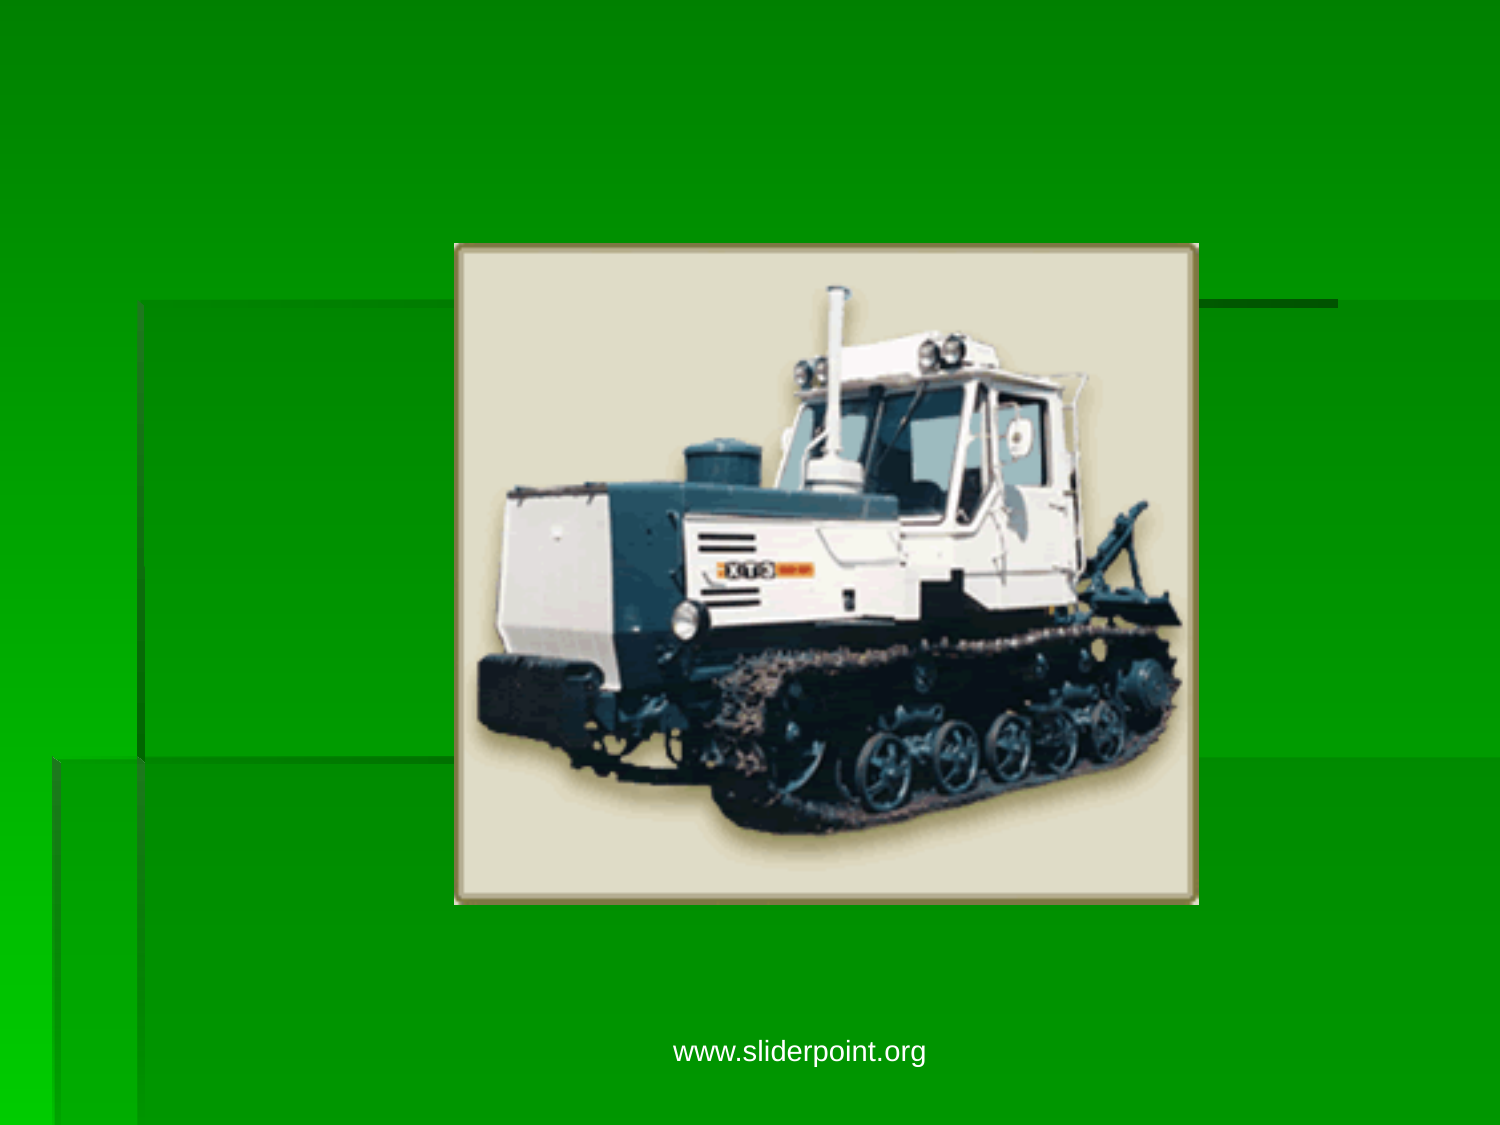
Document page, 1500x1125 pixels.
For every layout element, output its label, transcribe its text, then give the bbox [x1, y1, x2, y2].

footer www.sliderpoint.org [562, 1024, 1038, 1103]
picture [454, 243, 1200, 906]
